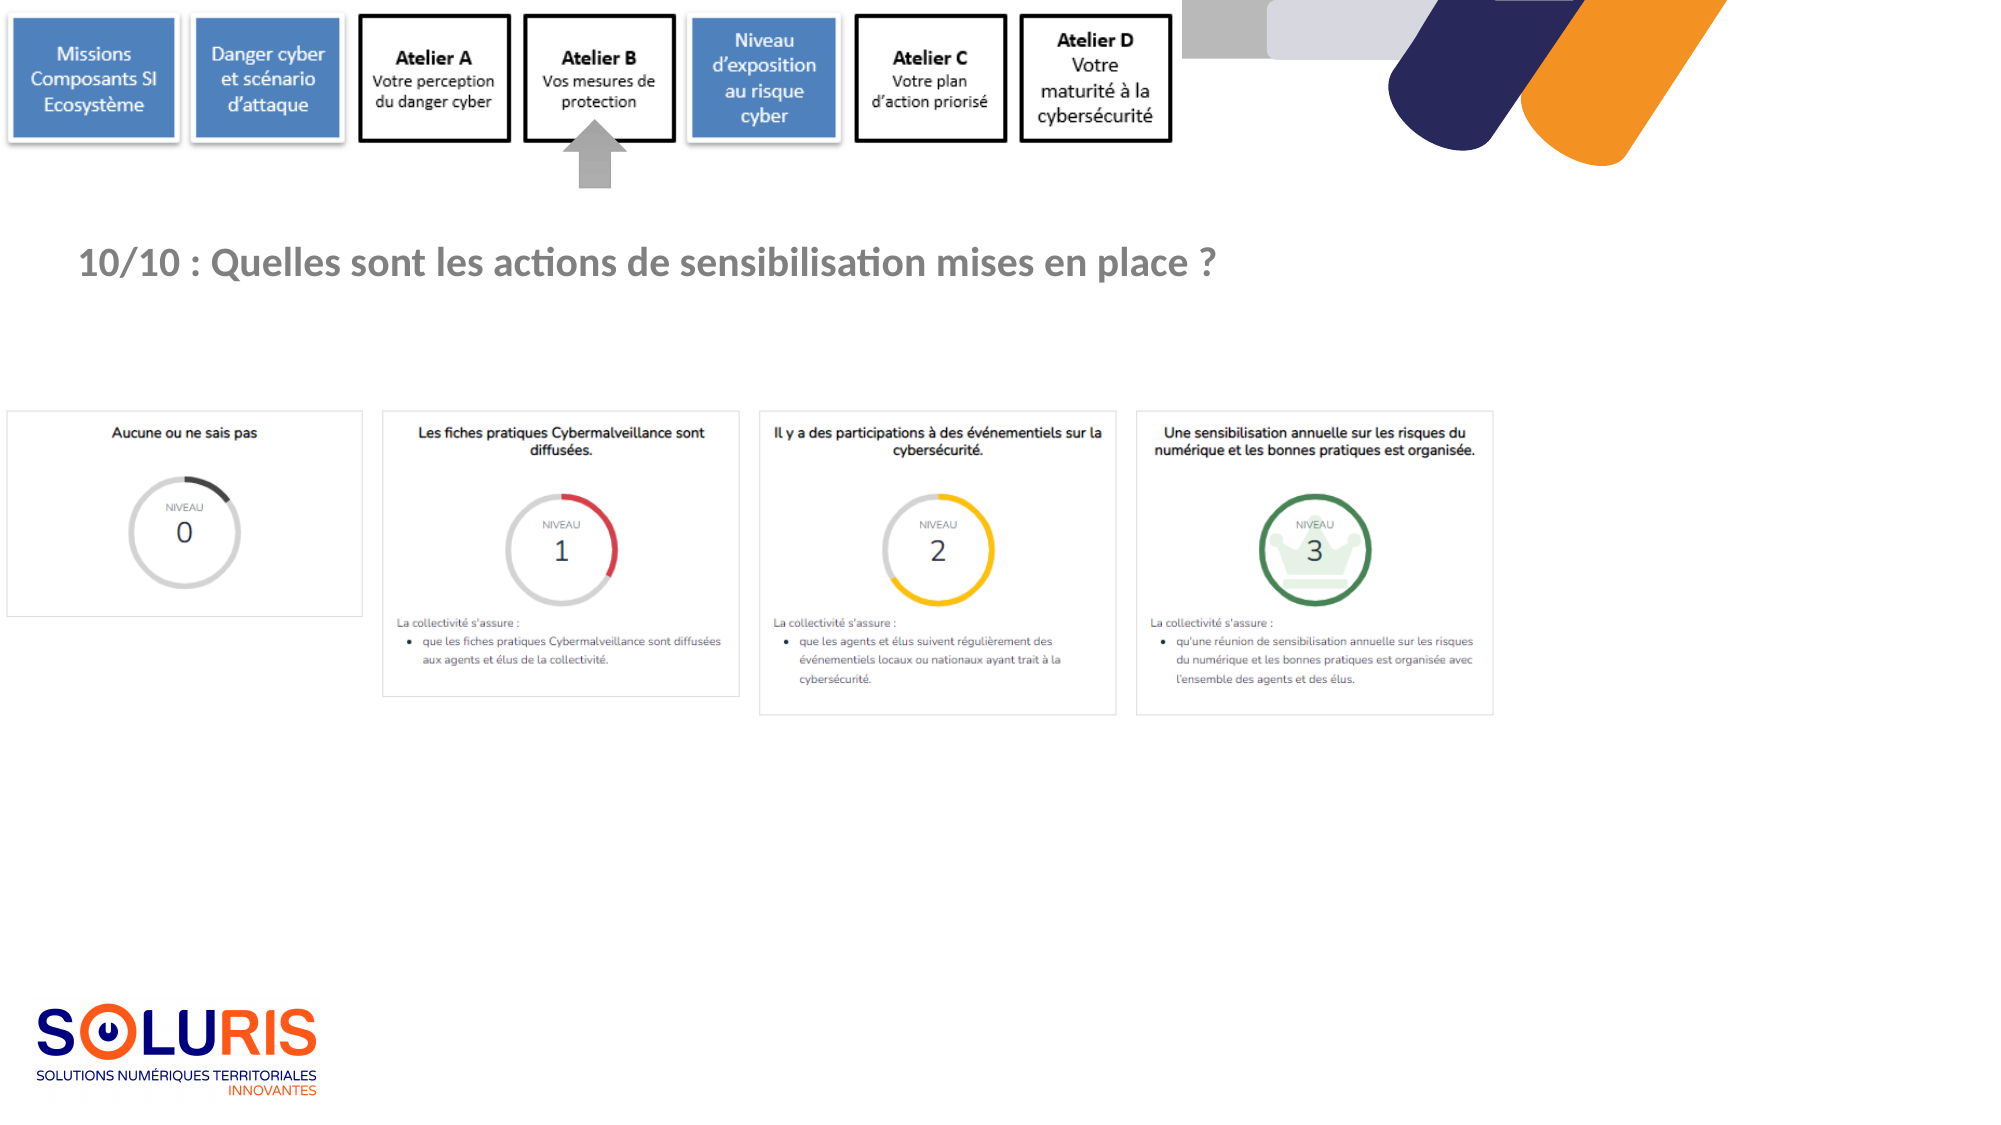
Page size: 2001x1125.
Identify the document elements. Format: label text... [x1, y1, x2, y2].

text_box 10/10 : Quelles sont les actions de sensibilisation mises en place ? [62, 227, 1426, 293]
picture [30, 995, 322, 1105]
picture [0, 0, 1182, 154]
text_box [578, 154, 611, 189]
picture [0, 403, 1500, 722]
